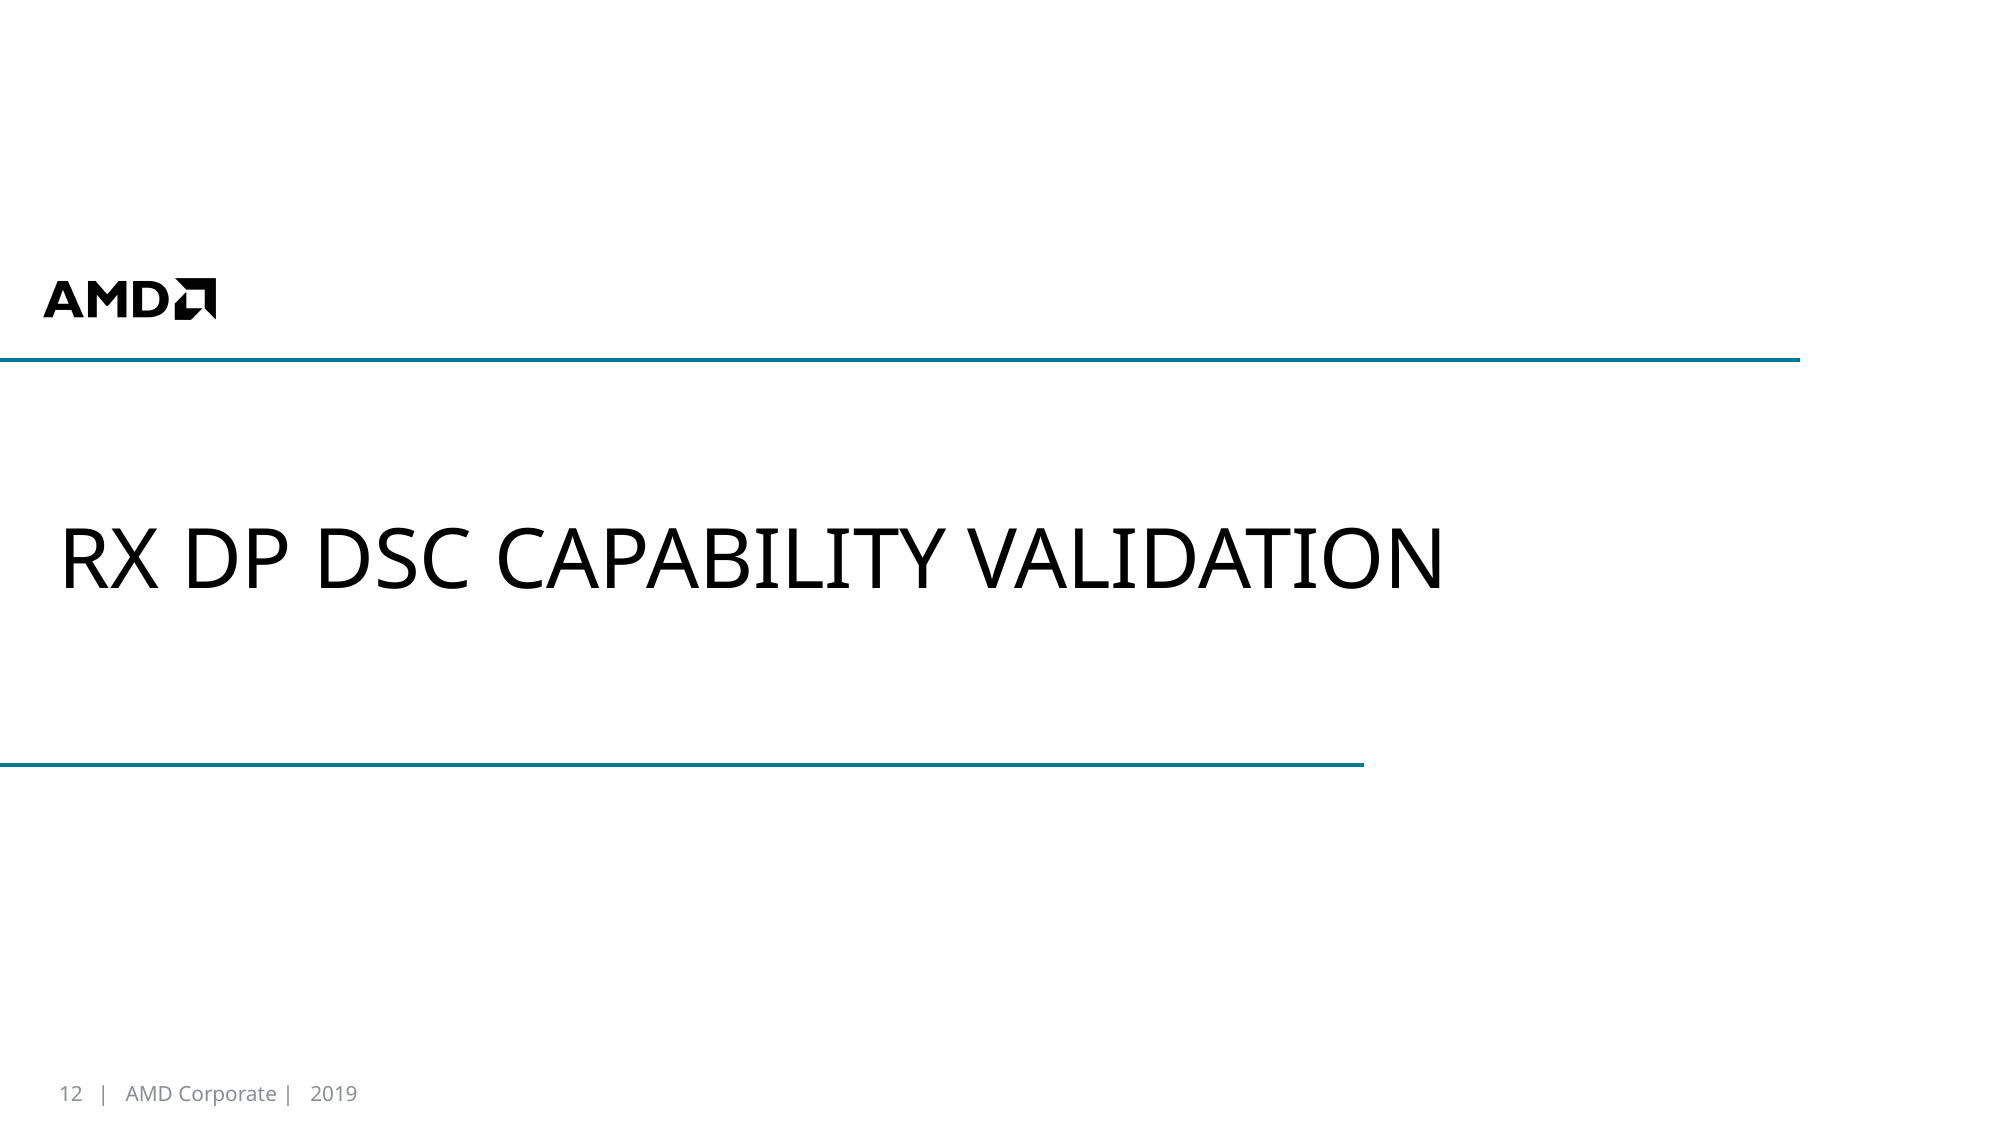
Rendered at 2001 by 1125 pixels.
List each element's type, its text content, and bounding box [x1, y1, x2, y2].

title RX DP DSC CAPABILITY VALIDATION [43, 395, 1957, 728]
footer | AMD Corporate | 2019 [98, 1065, 773, 1125]
picture [43, 278, 216, 320]
slide_number 12 [0, 1065, 98, 1125]
